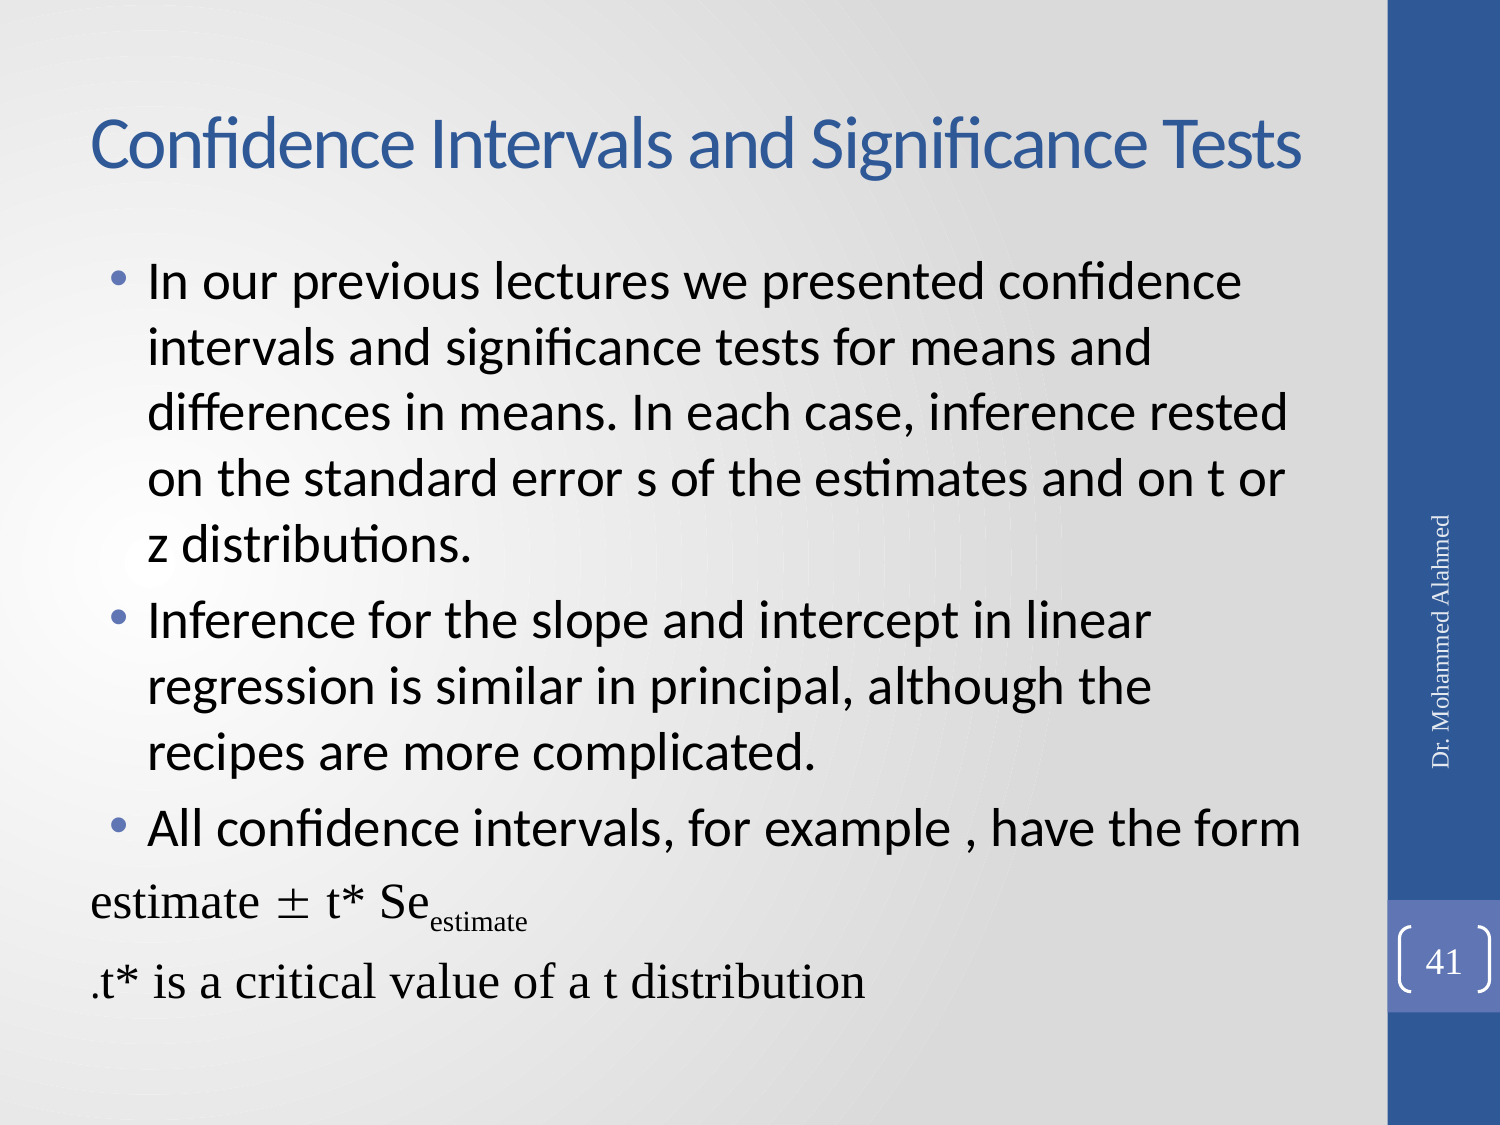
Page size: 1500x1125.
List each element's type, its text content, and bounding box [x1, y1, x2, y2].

slide_number 41 [1397, 925, 1492, 994]
footer Dr. Mohammed Alahmed [1408, 500, 1469, 889]
title Confidence Intervals and Significance Tests [75, 45, 1363, 233]
list In our previous lectures we presented confidence intervals and significance tests for means and differences in means. In each case, inference rested on the standard error s of the estimates and on t or z distributions. Inference for the slope and intercept in linear regression is similar in principal, although the recipes are more complicated. All confidence intervals, for example , have the form estimate  t* Seestimate t* is a critical value of a t distribution. [75, 237, 1325, 1025]
